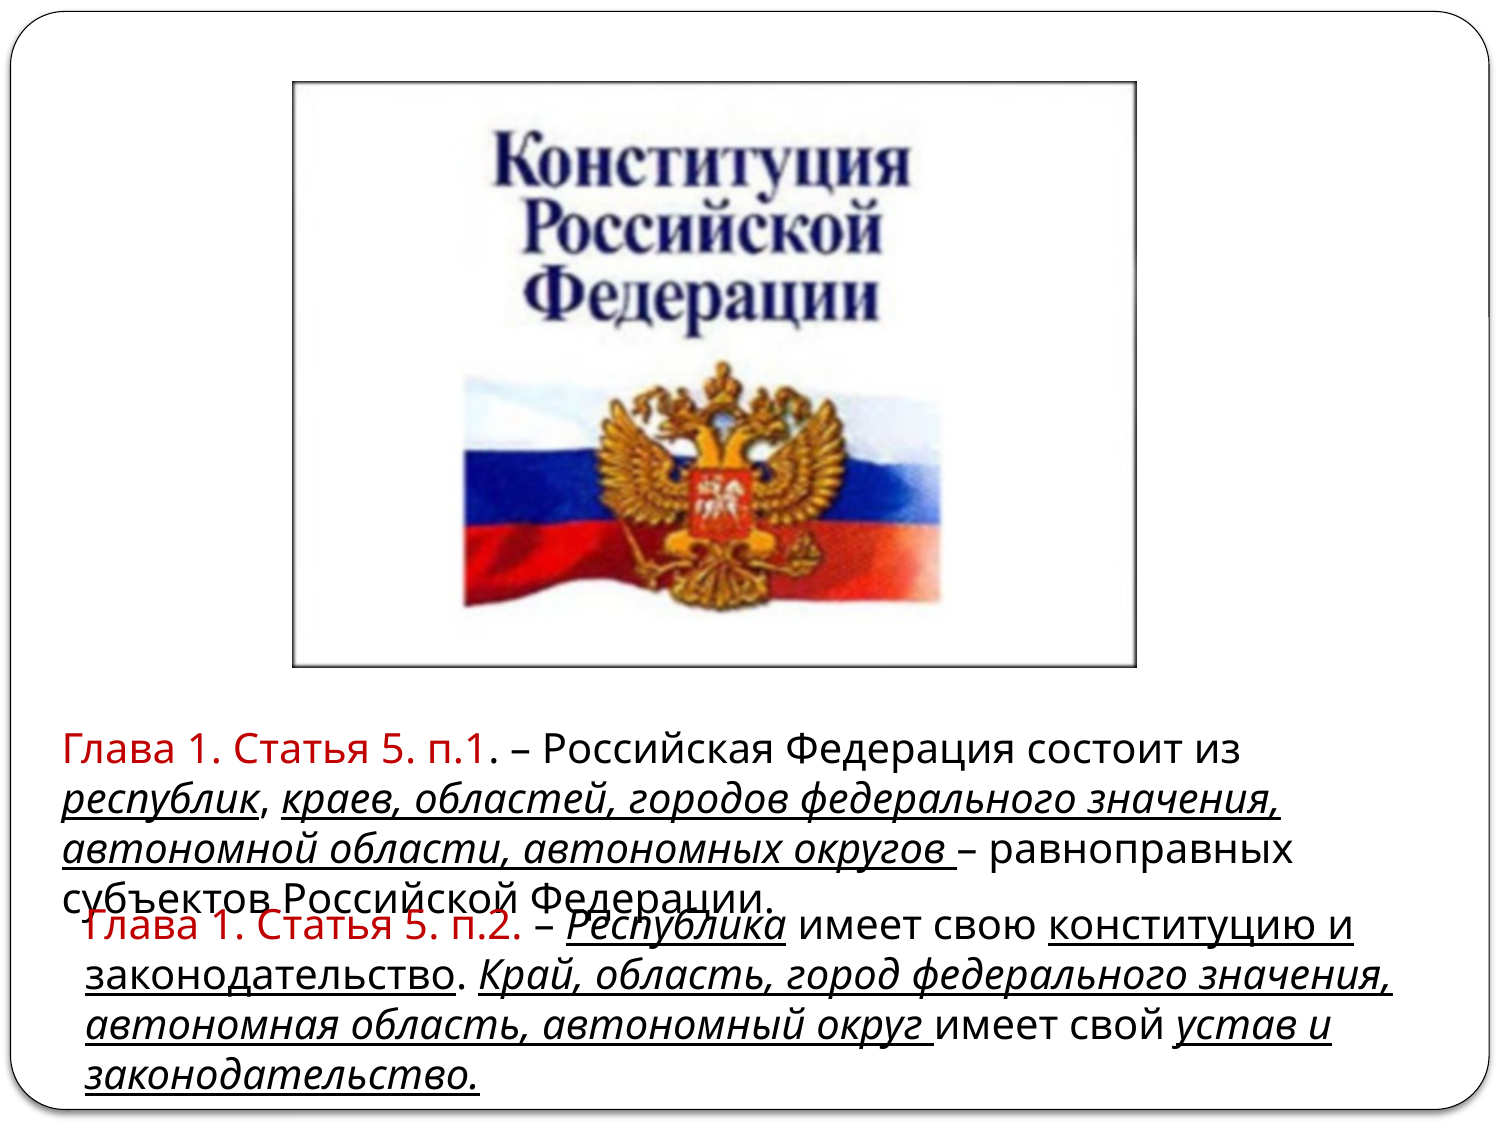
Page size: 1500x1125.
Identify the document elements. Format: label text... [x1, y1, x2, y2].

picture [292, 81, 1137, 669]
text_box Глава 1. Статья 5. п.1. – Российская Федерация состоит из республик, краев, областей, городов федерального значения, автономной области, автономных округов – равноправных субъектов Российской Федерации. [46, 714, 1465, 930]
text_box Глава 1. Статья 5. п.2. – Республика имеет свою конституцию и законодательство. Край, область, город федерального значения, автономная область, автономный округ имеет свой устав и законодательство. [70, 890, 1442, 1106]
